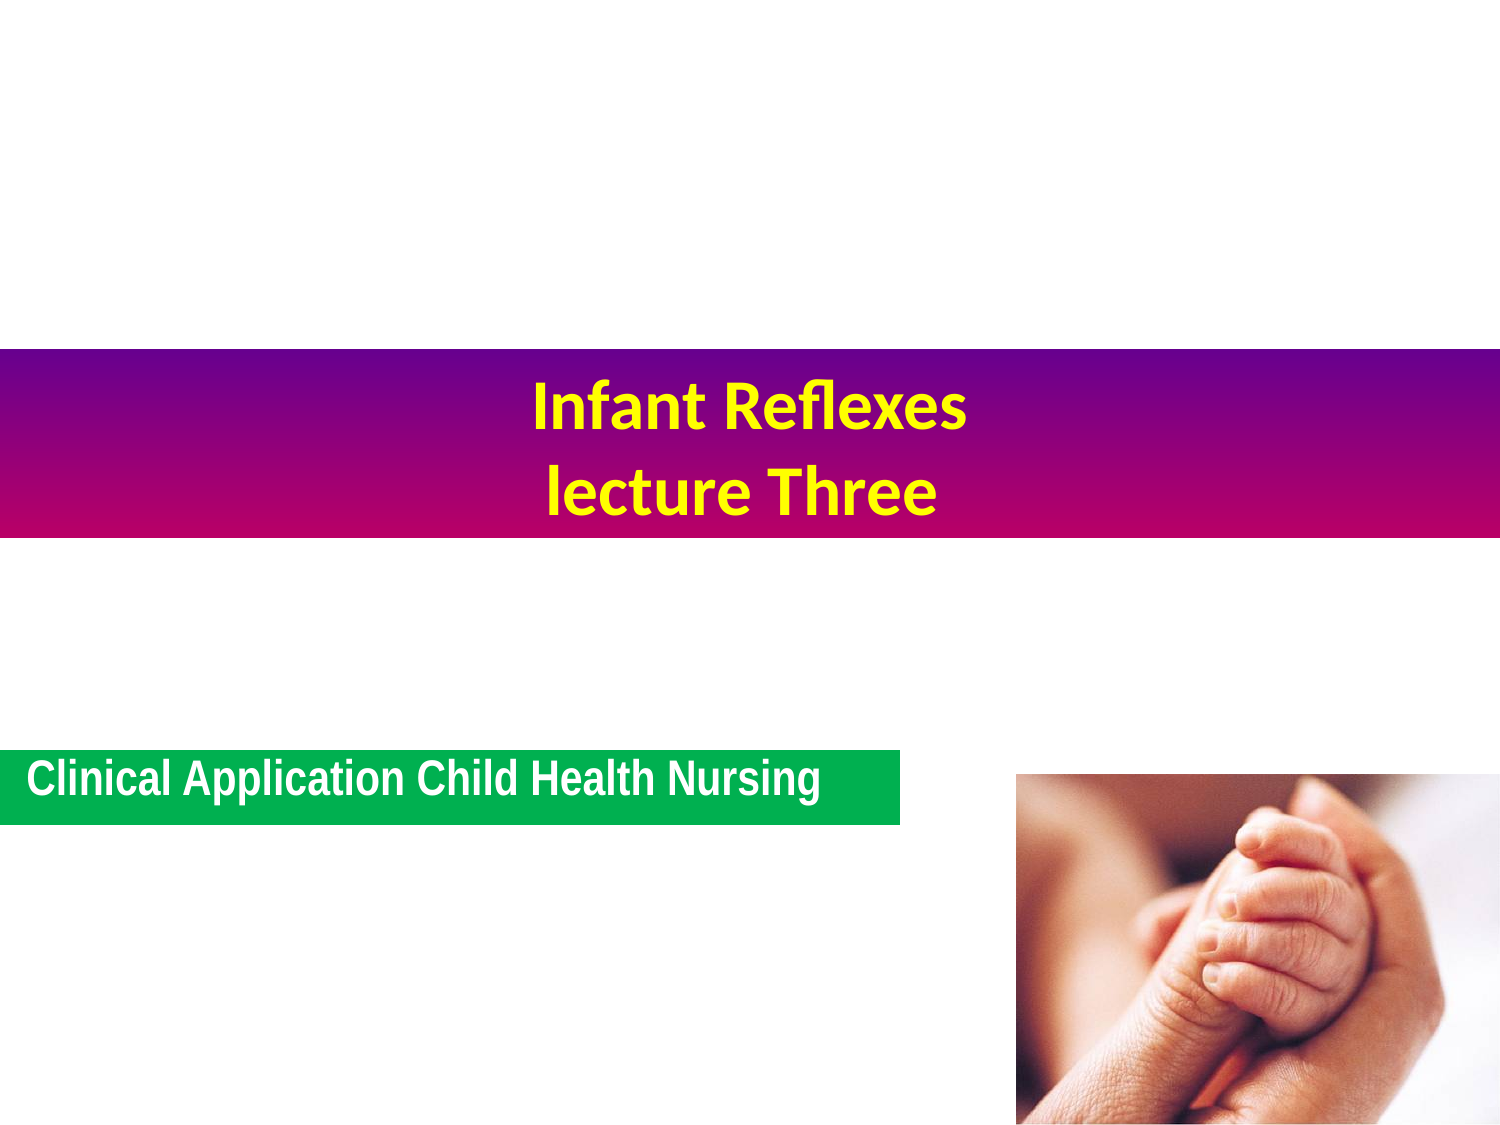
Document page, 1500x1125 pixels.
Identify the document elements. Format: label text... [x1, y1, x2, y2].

title Infant Reflexes lecture Three [0, 349, 1500, 538]
subtitle Clinical Application Child Health Nursing [0, 750, 900, 825]
picture [1015, 774, 1500, 1125]
